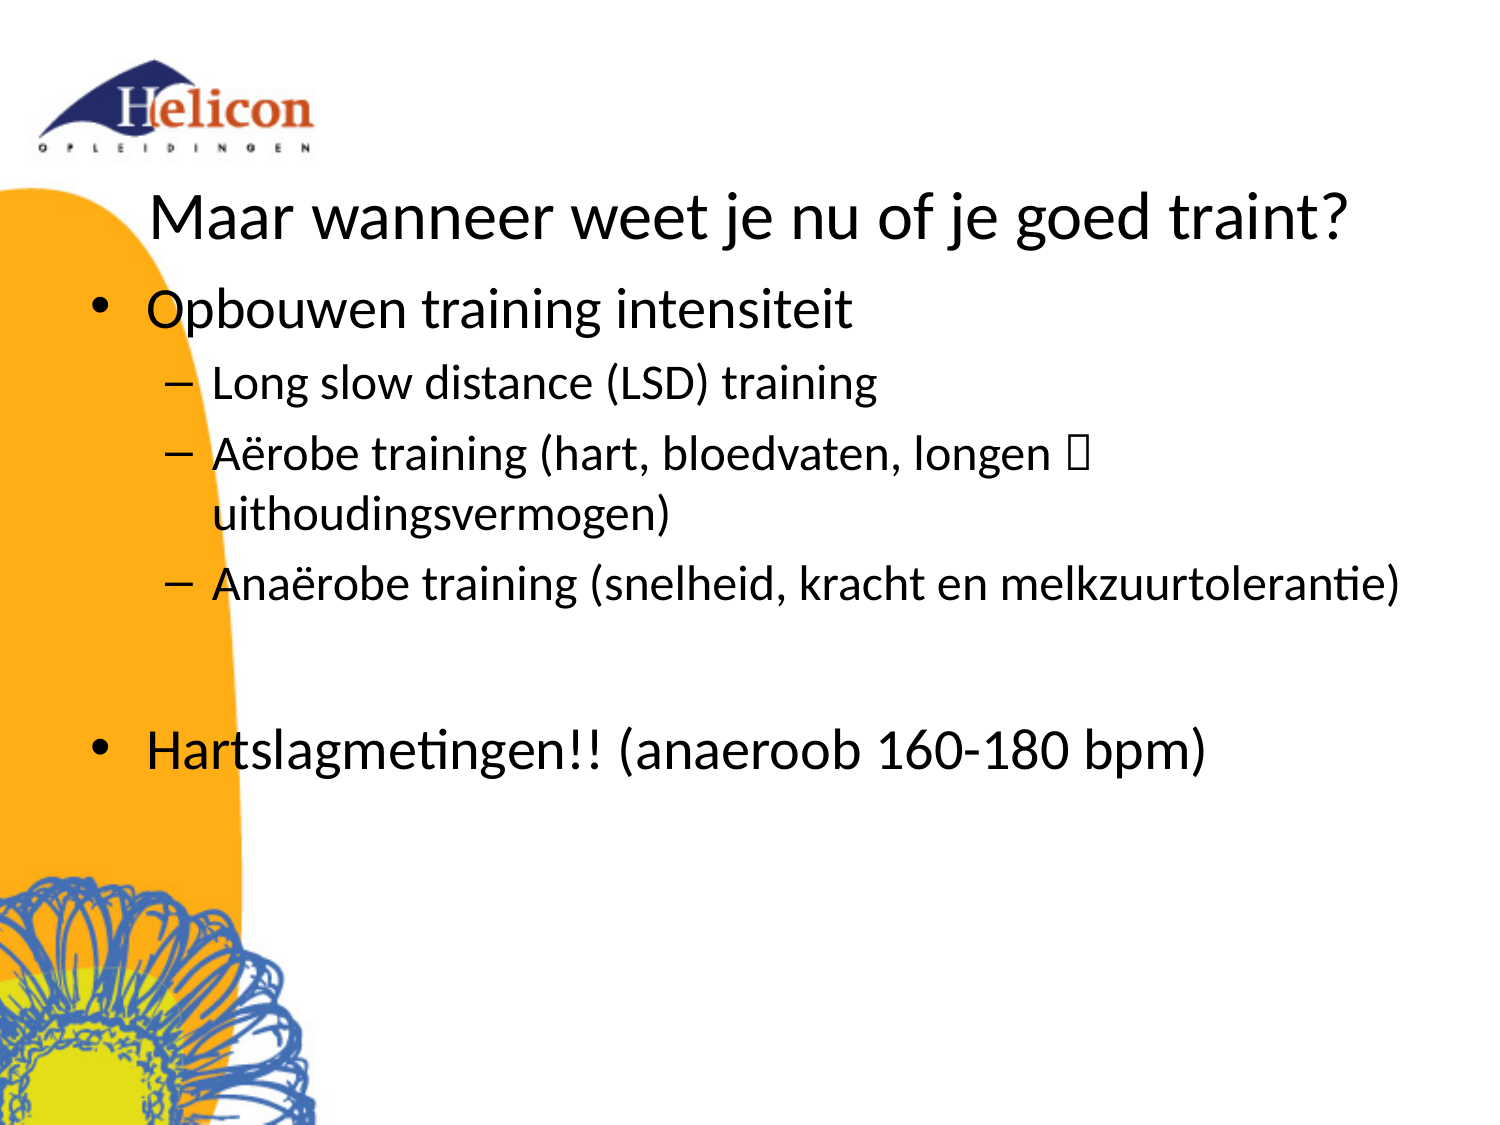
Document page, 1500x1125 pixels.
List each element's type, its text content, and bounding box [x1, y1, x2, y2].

list Opbouwen training intensiteit Long slow distance (LSD) training Aërobe training (hart, bloedvaten, longen  uithoudingsvermogen) Anaërobe training (snelheid, kracht en melkzuurtolerantie) Hartslagmetingen!! (anaeroob 160-180 bpm) [75, 262, 1425, 1005]
title Maar wanneer weet je nu of je goed traint? [112, 137, 1388, 262]
picture [0, 0, 1500, 1125]
